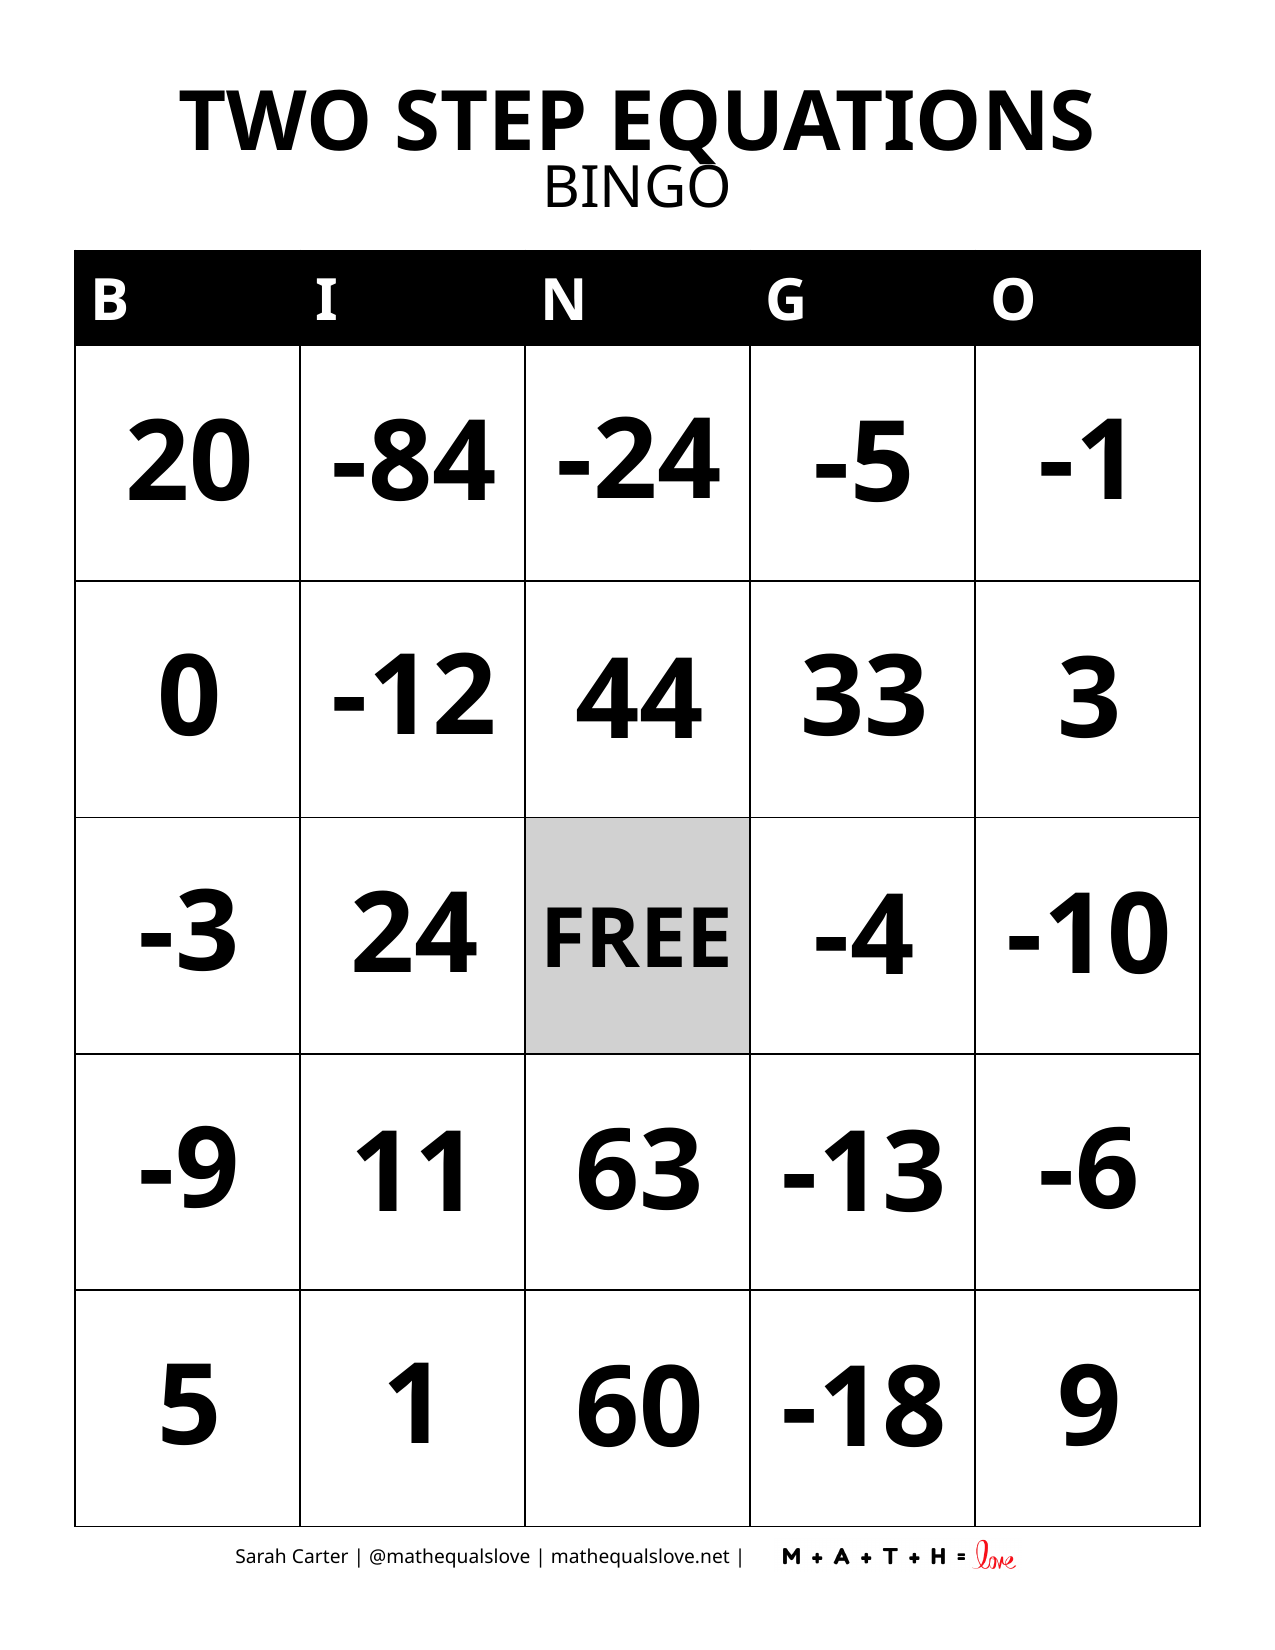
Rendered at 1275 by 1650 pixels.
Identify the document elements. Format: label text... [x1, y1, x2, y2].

table_cell [76, 714, 299, 817]
table_cell [976, 818, 1199, 905]
table_cell [751, 954, 974, 1053]
table_cell [301, 479, 524, 580]
table_cell [976, 582, 1199, 668]
table_cell [976, 716, 1199, 817]
table_cell [76, 1291, 299, 1375]
table_cell [976, 1291, 1199, 1376]
text_box 11 [300, 1142, 528, 1190]
table_header I [301, 251, 524, 344]
table_cell [751, 714, 974, 817]
text_box 63 [525, 1141, 753, 1189]
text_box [220, 1535, 1055, 1576]
table_cell [301, 952, 524, 1053]
table_cell [526, 1055, 749, 1141]
table_cell [751, 582, 974, 666]
table_cell [301, 1291, 524, 1374]
table_cell [301, 582, 524, 665]
text_box -1 [975, 430, 1203, 478]
text_box 33 [750, 666, 978, 714]
table_cell FREE [526, 818, 749, 1053]
table_cell [526, 1189, 749, 1289]
text_box 5 [75, 1375, 303, 1423]
table_cell [301, 1422, 524, 1526]
text_box 44 [525, 669, 753, 717]
table_cell [976, 953, 1199, 1053]
table_cell [76, 1423, 299, 1526]
table_cell [751, 1425, 974, 1526]
table_cell [301, 713, 524, 817]
text_box -9 [75, 1138, 303, 1186]
text_box -3 [75, 902, 303, 950]
text_box BINGO [74, 175, 1200, 226]
table_header N [526, 251, 749, 344]
table_cell [526, 582, 749, 669]
table_cell [76, 1055, 299, 1138]
table_cell [751, 1291, 974, 1377]
text_box 1 [300, 1374, 528, 1422]
text_box -4 [750, 906, 978, 954]
table_cell [976, 1424, 1199, 1526]
table_cell [76, 582, 299, 666]
text_box -10 [975, 905, 1203, 953]
text_box -13 [750, 1142, 978, 1190]
table_cell [76, 346, 299, 431]
table_cell [751, 1055, 974, 1142]
table_cell [976, 346, 1199, 430]
table_cell [76, 479, 299, 580]
table_cell [526, 1291, 749, 1377]
table_header G [751, 251, 974, 344]
table_header B [76, 251, 299, 344]
text_box 3 [975, 668, 1203, 716]
table_cell [751, 481, 974, 580]
text_box -6 [975, 1139, 1203, 1187]
table_cell [76, 818, 299, 902]
table_cell [976, 478, 1199, 580]
table_cell [76, 950, 299, 1053]
text_box 9 [975, 1376, 1203, 1424]
table_cell [301, 818, 524, 904]
table_cell [526, 717, 749, 817]
table_cell [301, 1190, 524, 1289]
text_box -84 [303, 431, 528, 479]
text_box -12 [300, 665, 528, 713]
table_cell [976, 1055, 1199, 1139]
table_cell [526, 477, 749, 580]
table_cell [751, 1190, 974, 1289]
text_box TWO STEP EQUATIONS [74, 59, 1200, 175]
table_cell [301, 346, 524, 431]
text_box -5 [750, 433, 978, 481]
table_cell [751, 346, 974, 433]
table_cell [526, 1425, 749, 1526]
text_box 0 [75, 666, 303, 714]
text_box 60 [525, 1377, 750, 1425]
table_cell [76, 1186, 299, 1289]
text_box 20 [75, 431, 303, 479]
text_box -18 [750, 1377, 978, 1425]
table_header O [976, 251, 1199, 344]
text_box 24 [300, 904, 528, 952]
table_cell [751, 818, 974, 906]
table_cell [526, 346, 749, 429]
table_cell [301, 1055, 524, 1142]
table_cell [976, 1187, 1199, 1289]
text_box -24 [525, 429, 753, 477]
